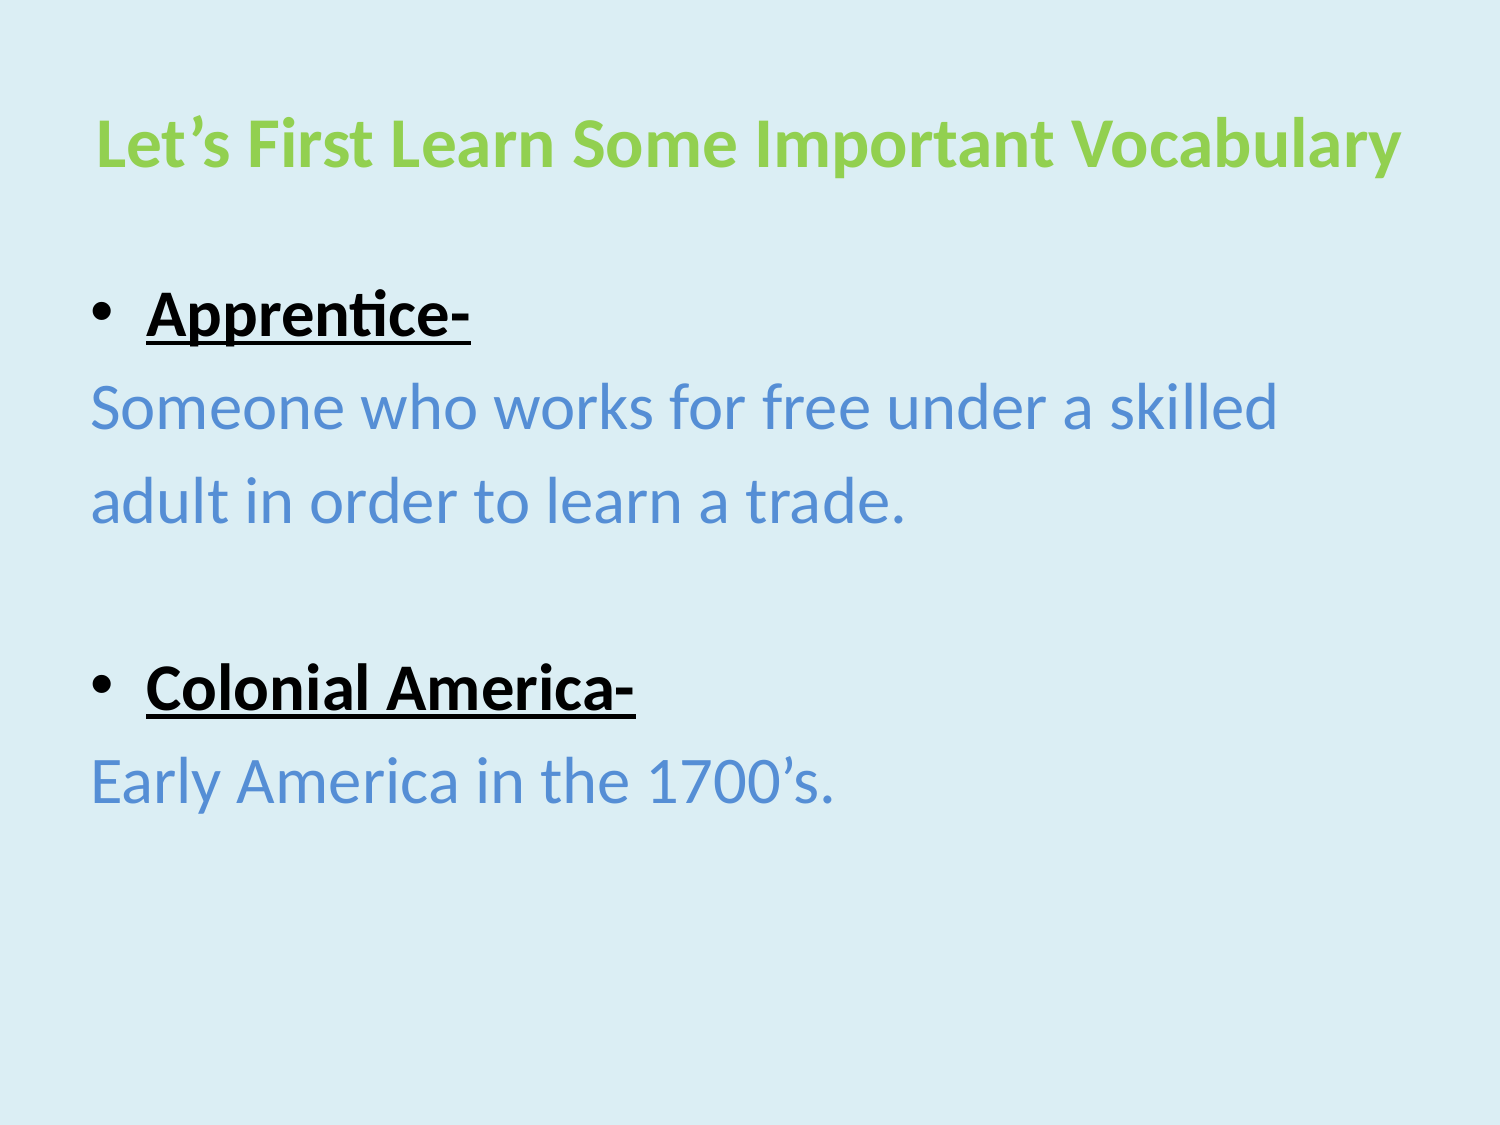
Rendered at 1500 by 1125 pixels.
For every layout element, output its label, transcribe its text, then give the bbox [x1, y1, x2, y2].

list Apprentice- Someone who works for free under a skilled adult in order to learn a trade. Colonial America- Early America in the 1700’s. [75, 262, 1425, 1005]
title Let’s First Learn Some Important Vocabulary [75, 45, 1425, 233]
